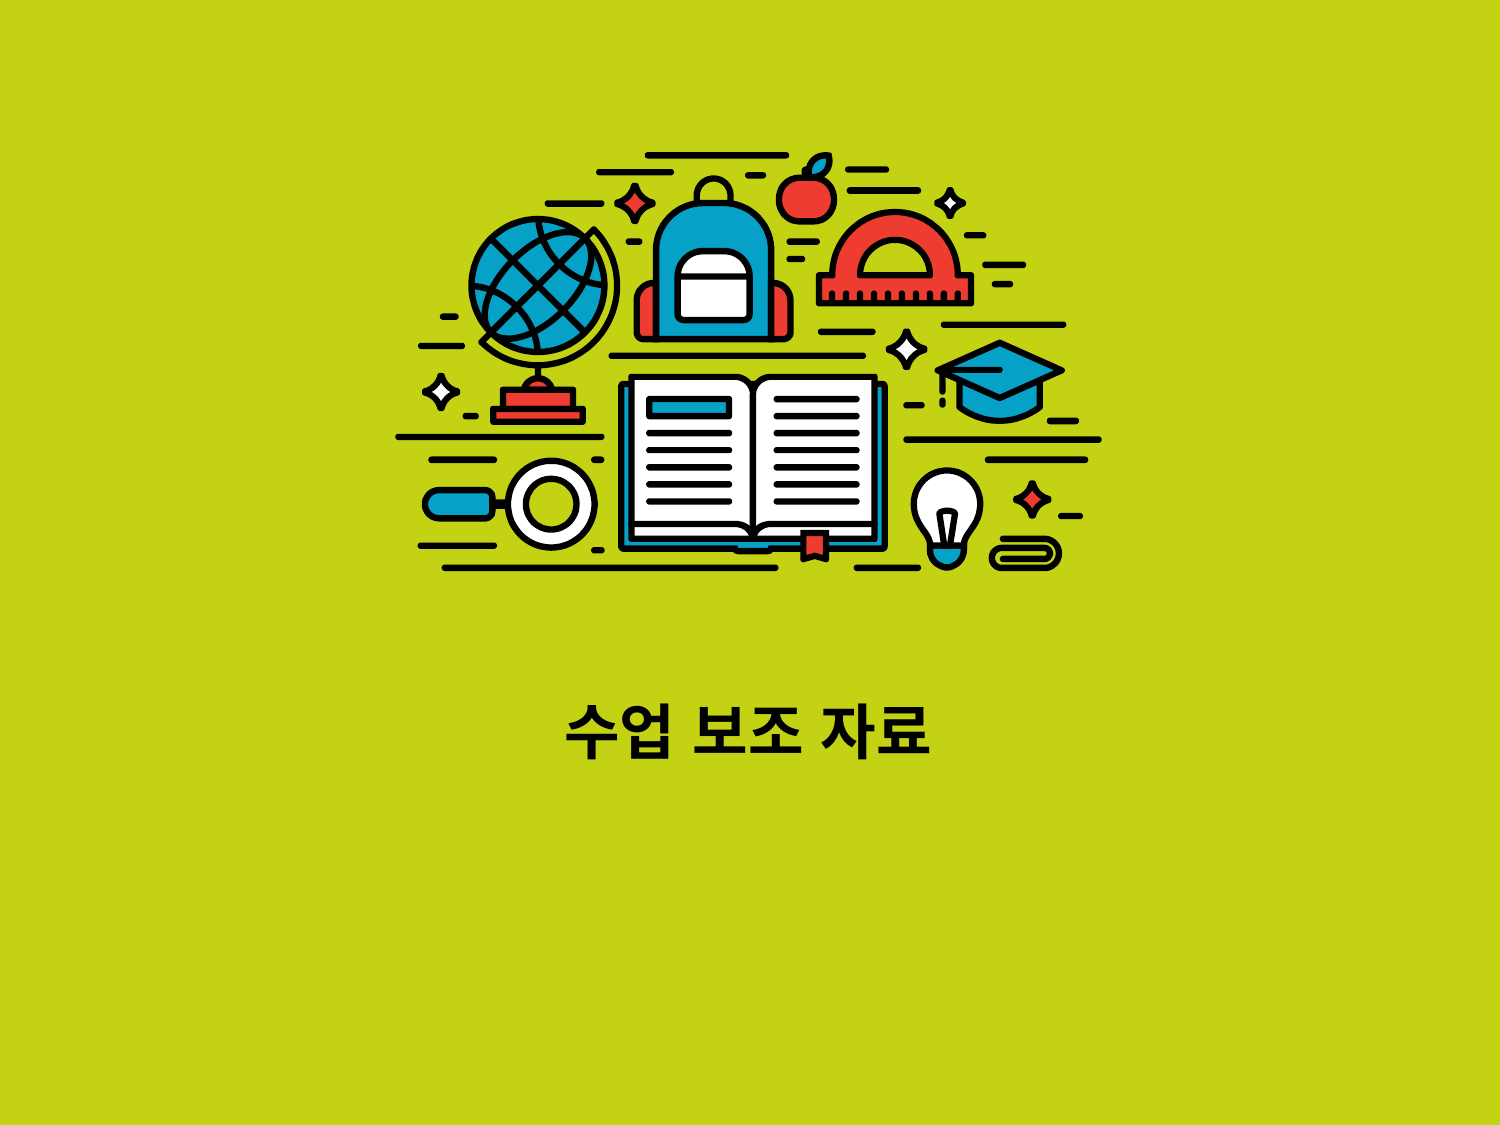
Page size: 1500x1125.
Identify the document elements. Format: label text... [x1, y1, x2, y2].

list 수업 보조 자료 [505, 685, 992, 776]
